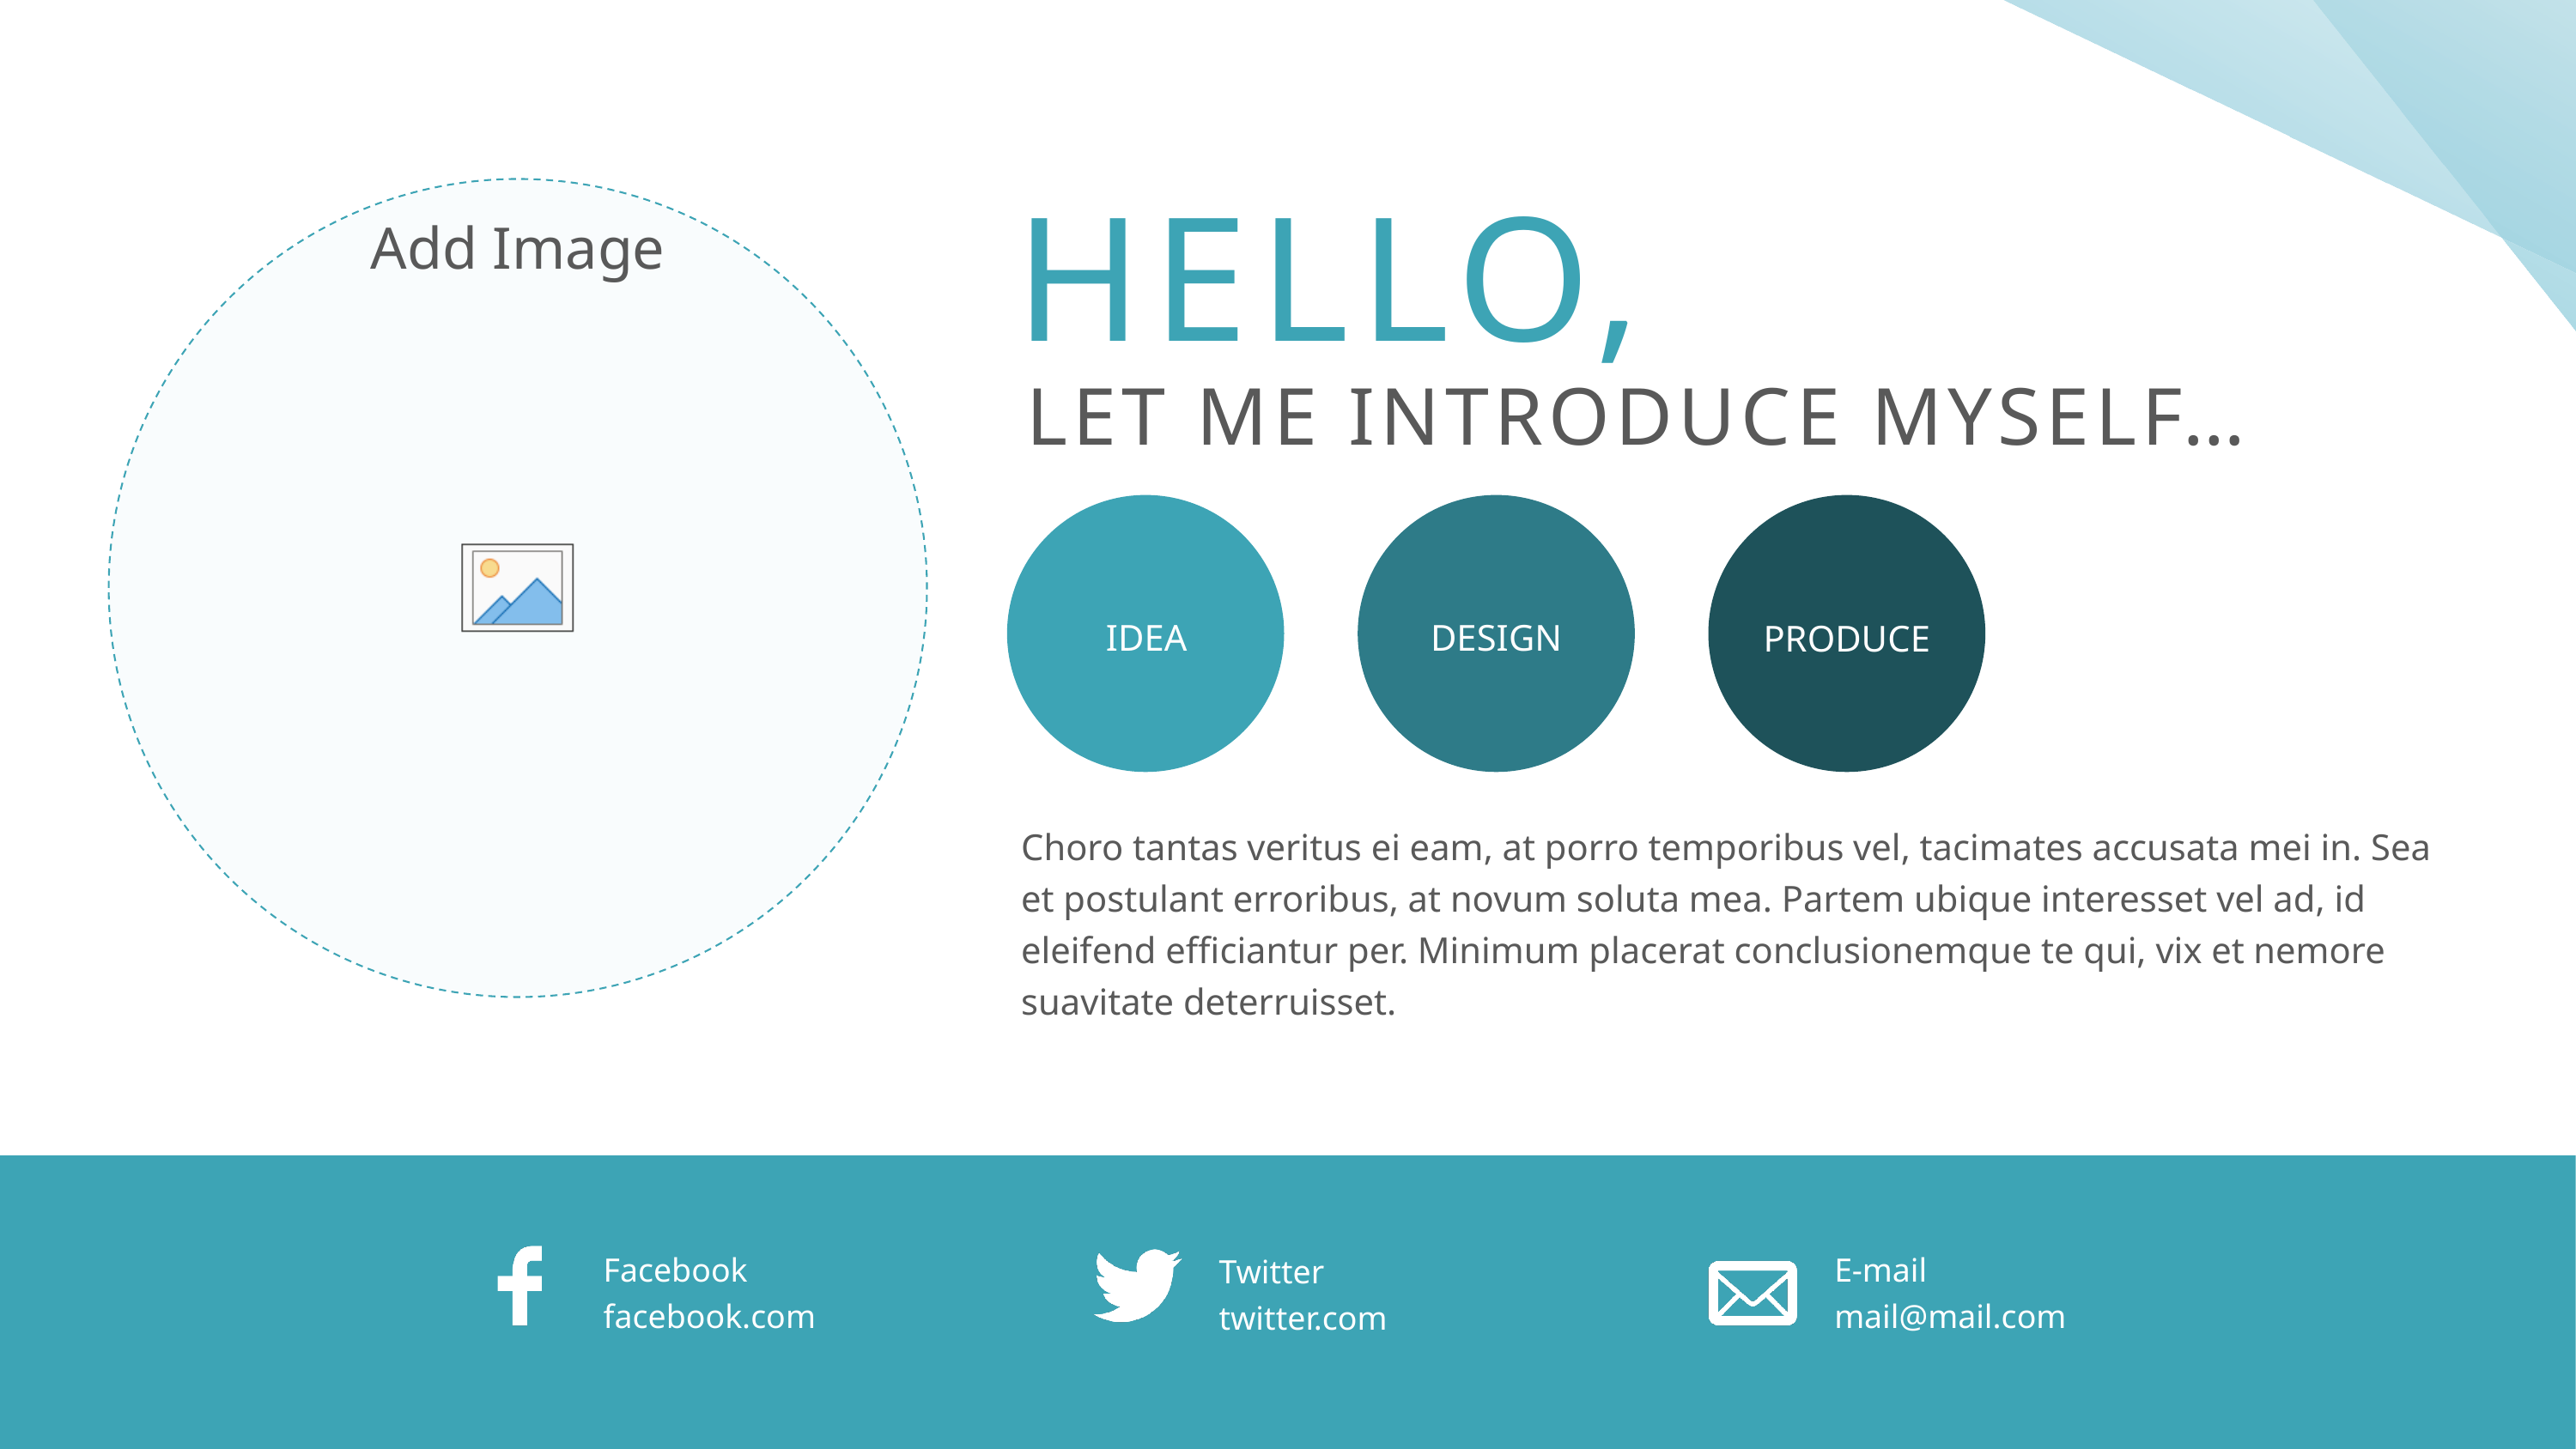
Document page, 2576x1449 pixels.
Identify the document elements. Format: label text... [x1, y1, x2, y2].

list DESIGN [1374, 562, 1619, 703]
list E-mail mail@mail.com [1811, 1214, 2258, 1363]
list Choro tantas veritus ei eam, at porro temporibus vel, tacimates accusata mei in. Sea et postulant erroribus, at novum soluta mea. Partem ubique interesset vel ad, id eleifend efficiantur per. Minimum placerat conclusionemque te qui, vix et nemore suavitate deterruisset. [998, 804, 2457, 1054]
list PRODUCE [1725, 563, 1969, 704]
picture [135, 205, 901, 971]
list Facebook facebook.com [580, 1214, 1027, 1363]
list Twitter twitter.com [1195, 1216, 1643, 1365]
picture [1078, 1226, 1197, 1345]
picture [462, 1226, 581, 1345]
title HELLO, [1002, 126, 2461, 383]
list LET ME INTRODUCE MYSELF… [1003, 336, 2461, 476]
list IDEA [1024, 562, 1268, 703]
picture [1693, 1226, 1813, 1345]
